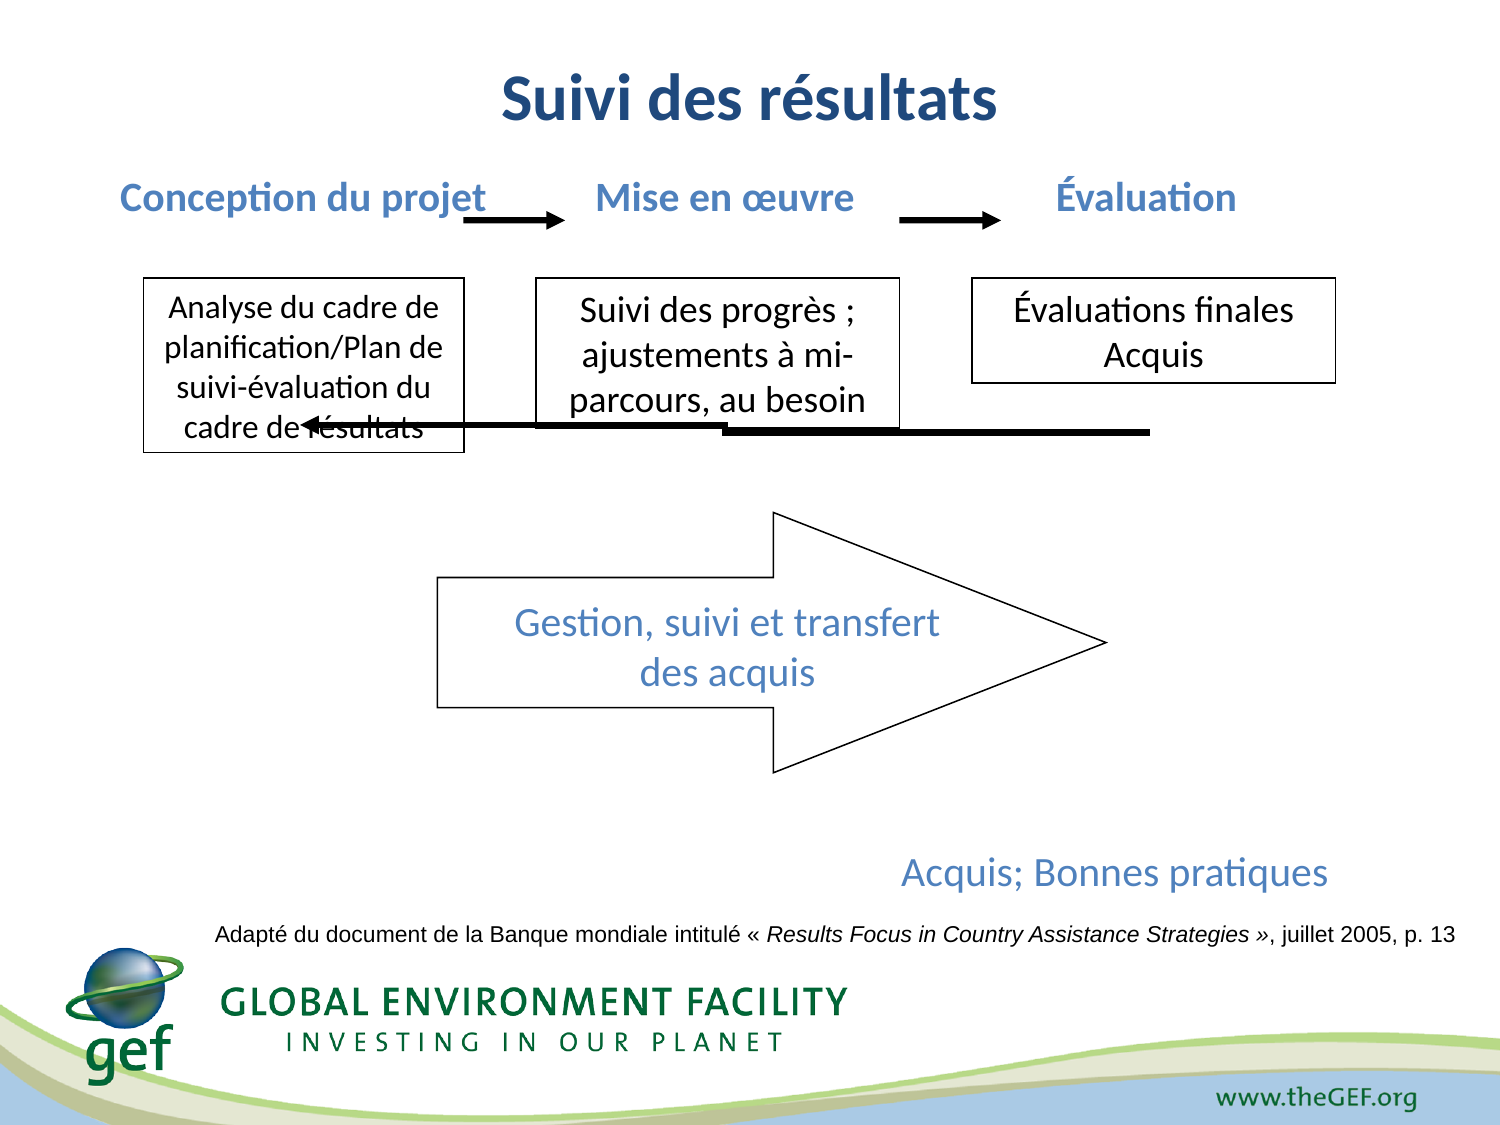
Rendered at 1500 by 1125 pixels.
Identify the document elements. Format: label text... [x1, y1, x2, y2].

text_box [720, 3, 729, 854]
text_box [734, 703, 952, 773]
text_box Suivi des progrès ; ajustements à mi-parcours, au besoin [536, 278, 715, 422]
text_box Mise en œuvre [734, 162, 929, 228]
text_box Mise en œuvre [521, 162, 715, 228]
text_box Analyse du cadre de planification/Plan de suivi-évaluation du cadre de résultats [143, 278, 465, 453]
title Suivi des résultats [74, 0, 1426, 188]
text_box Évaluation [943, 162, 1350, 228]
text_box [899, 214, 1002, 227]
picture [0, 920, 1500, 1125]
text_box Gestion, suivi et transfert des acquis [734, 587, 968, 703]
text_box Conception du projet [99, 162, 507, 228]
text_box Adapté du document de la Banque mondiale intitulé « Results Focus in Country Assistance Strategies », juillet 2005, p. 13 [199, 912, 1488, 955]
text_box [968, 588, 1107, 697]
text_box [734, 512, 964, 587]
text_box Acquis; Bonnes pratiques [886, 837, 1344, 903]
text_box Évaluations finales Acquis [972, 278, 1336, 383]
text_box Suivi des progrès ; ajustements à mi-parcours, au besoin [734, 278, 900, 428]
text_box [437, 577, 715, 708]
text_box [463, 214, 566, 227]
text_box Gestion, suivi et transfert des acquis [487, 587, 715, 703]
